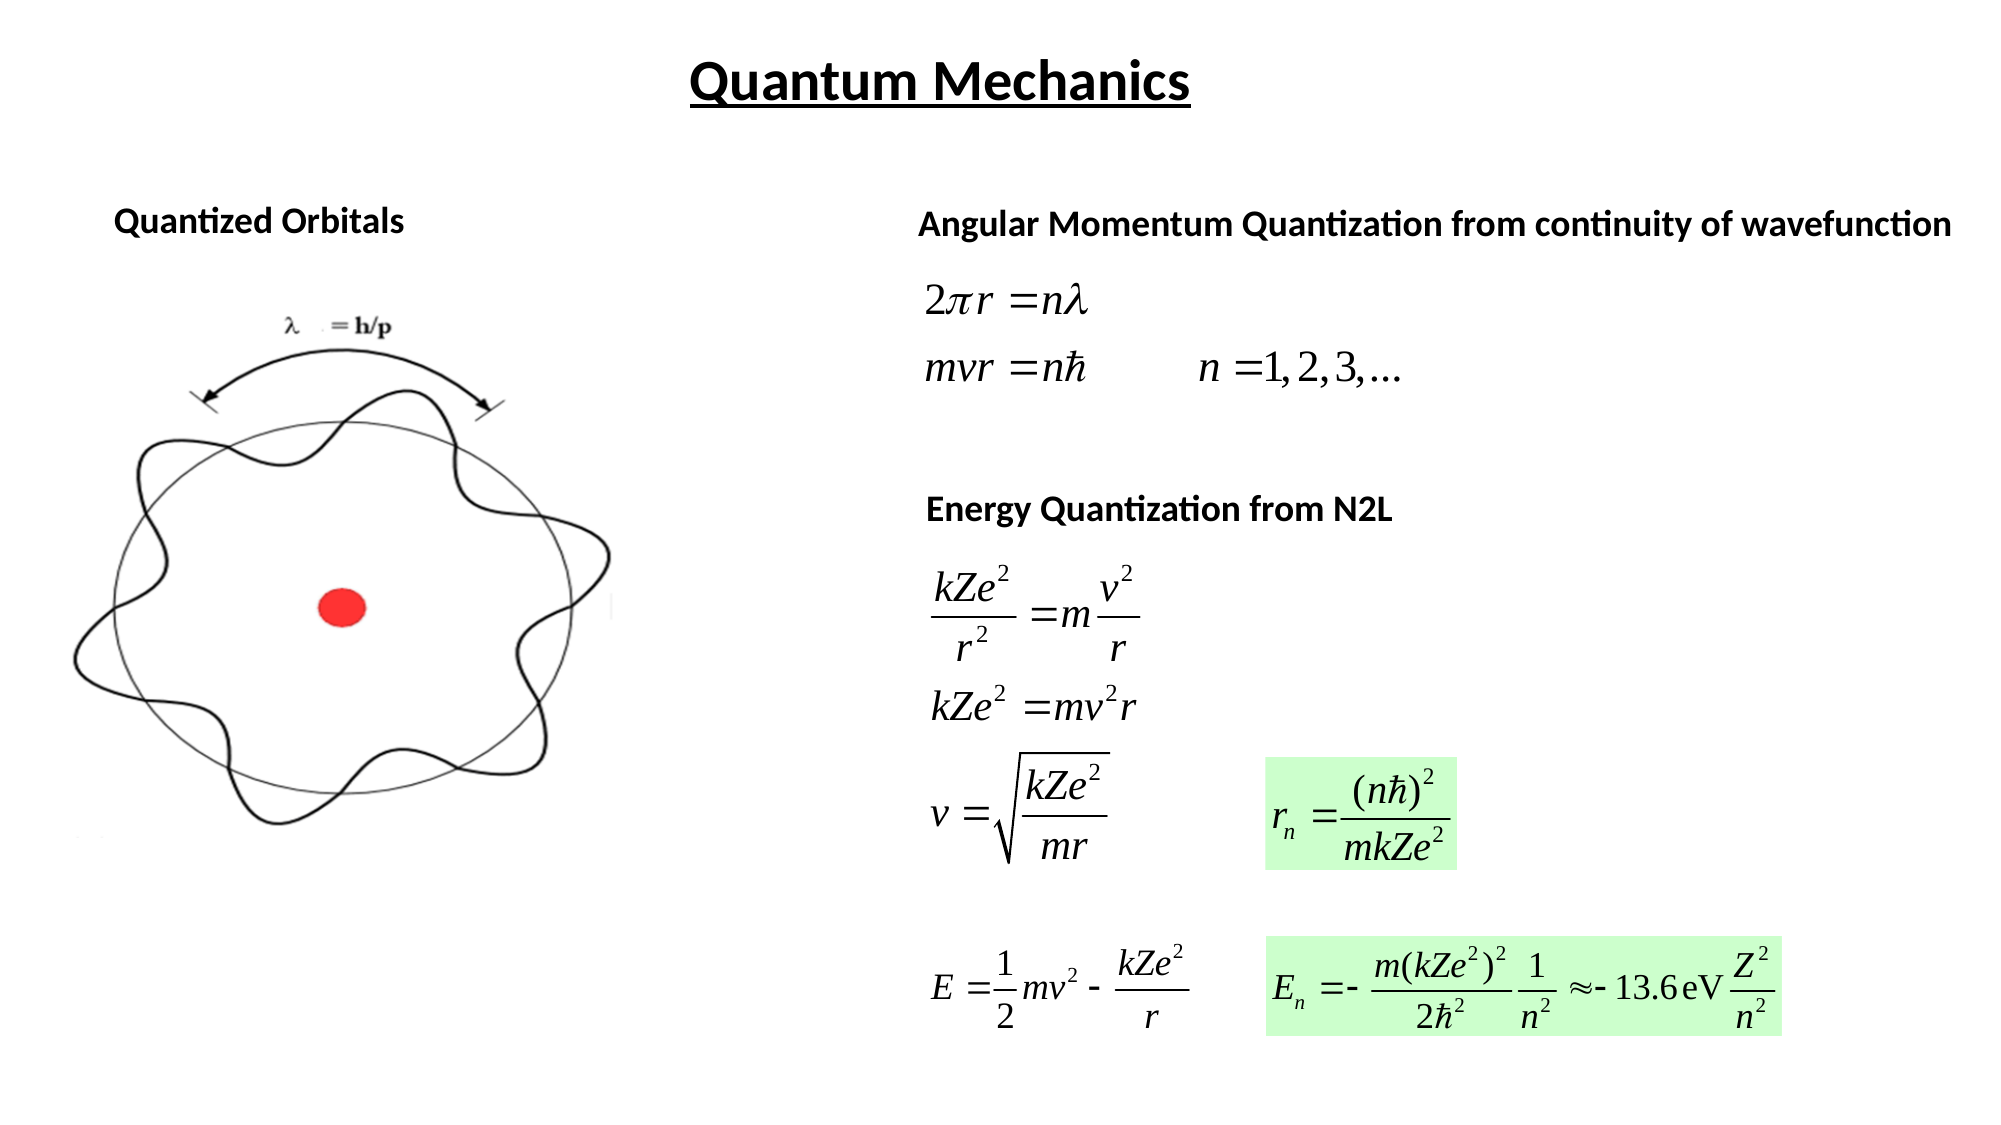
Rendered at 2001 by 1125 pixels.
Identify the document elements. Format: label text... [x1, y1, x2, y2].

text_box Quantized Orbitals [99, 188, 447, 249]
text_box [1265, 756, 1458, 870]
picture [55, 306, 620, 838]
text_box Energy Quantization from N2L [911, 476, 1524, 537]
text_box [917, 273, 1407, 401]
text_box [924, 553, 1149, 874]
text_box Angular Momentum Quantization from continuity of wavefunction [903, 191, 1980, 251]
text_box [924, 933, 1198, 1037]
text_box Quantum Mechanics [675, 34, 1227, 120]
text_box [1265, 936, 1782, 1037]
